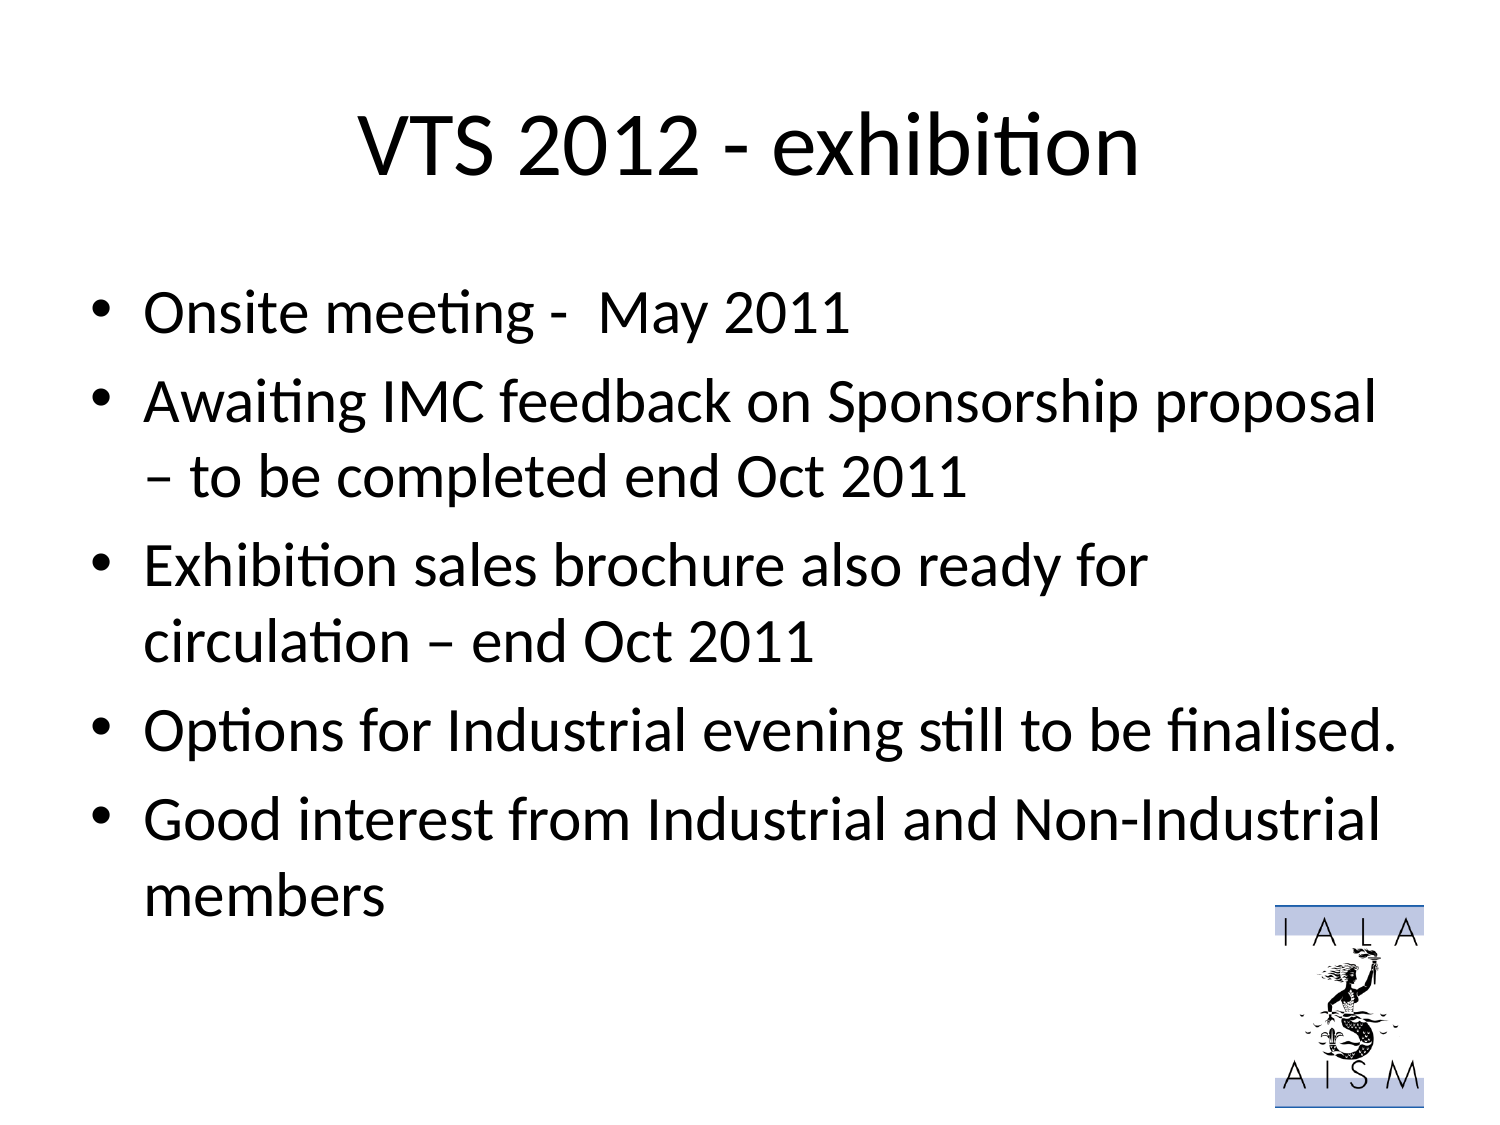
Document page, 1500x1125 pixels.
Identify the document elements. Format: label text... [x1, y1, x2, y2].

list Onsite meeting - May 2011 Awaiting IMC feedback on Sponsorship proposal – to be completed end Oct 2011 Exhibition sales brochure also ready for circulation – end Oct 2011 Options for Industrial evening still to be finalised. Good interest from Industrial and Non-Industrial members [75, 262, 1425, 1005]
picture [1275, 1005, 1424, 1108]
title VTS 2012 - exhibition [75, 45, 1425, 233]
